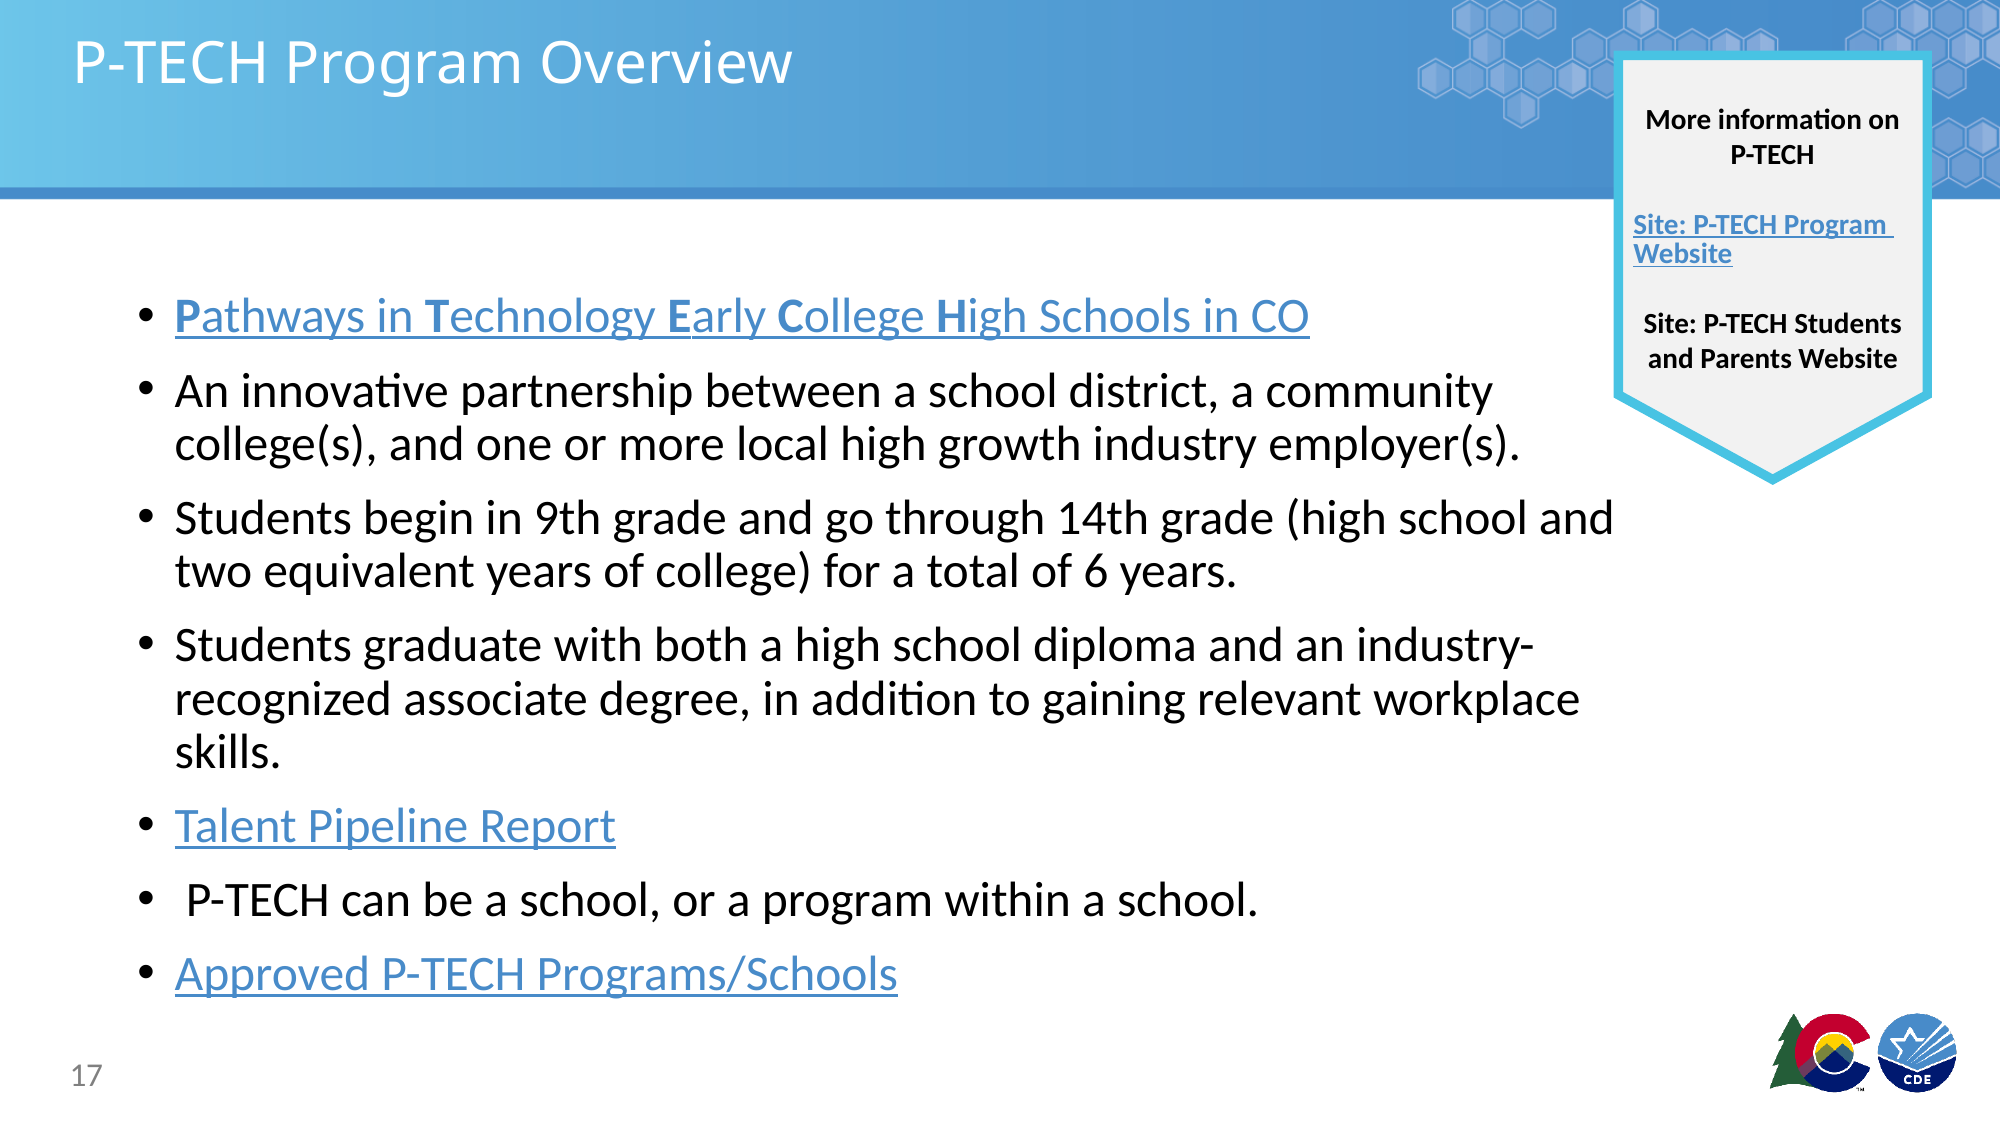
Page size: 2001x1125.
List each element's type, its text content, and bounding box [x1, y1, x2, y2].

picture [0, 0, 2000, 200]
title P-TECH Program Overview [72, 33, 1396, 182]
picture [1768, 1012, 1957, 1093]
slide_number 17 [54, 1042, 505, 1103]
text_box More information on P-TECH Site: P-TECH Program Website Site: P-TECH Students and Parents Website [1617, 54, 1929, 481]
list Pathways in Technology Early College High Schools in CO An innovative partnership between a school district, a community college(s), and one or more local high growth industry employer(s). Students begin in 9th grade and go through 14th grade (high school and two equivalent years of college) for a total of 6 years. Students graduate with both a high school diploma and an industry-recognized associate degree, in addition to gaining relevant workplace skills. Talent Pipeline Report P-TECH can be a school, or a program within a school. Approved P-TECH Programs/Schools [137, 290, 1619, 1005]
